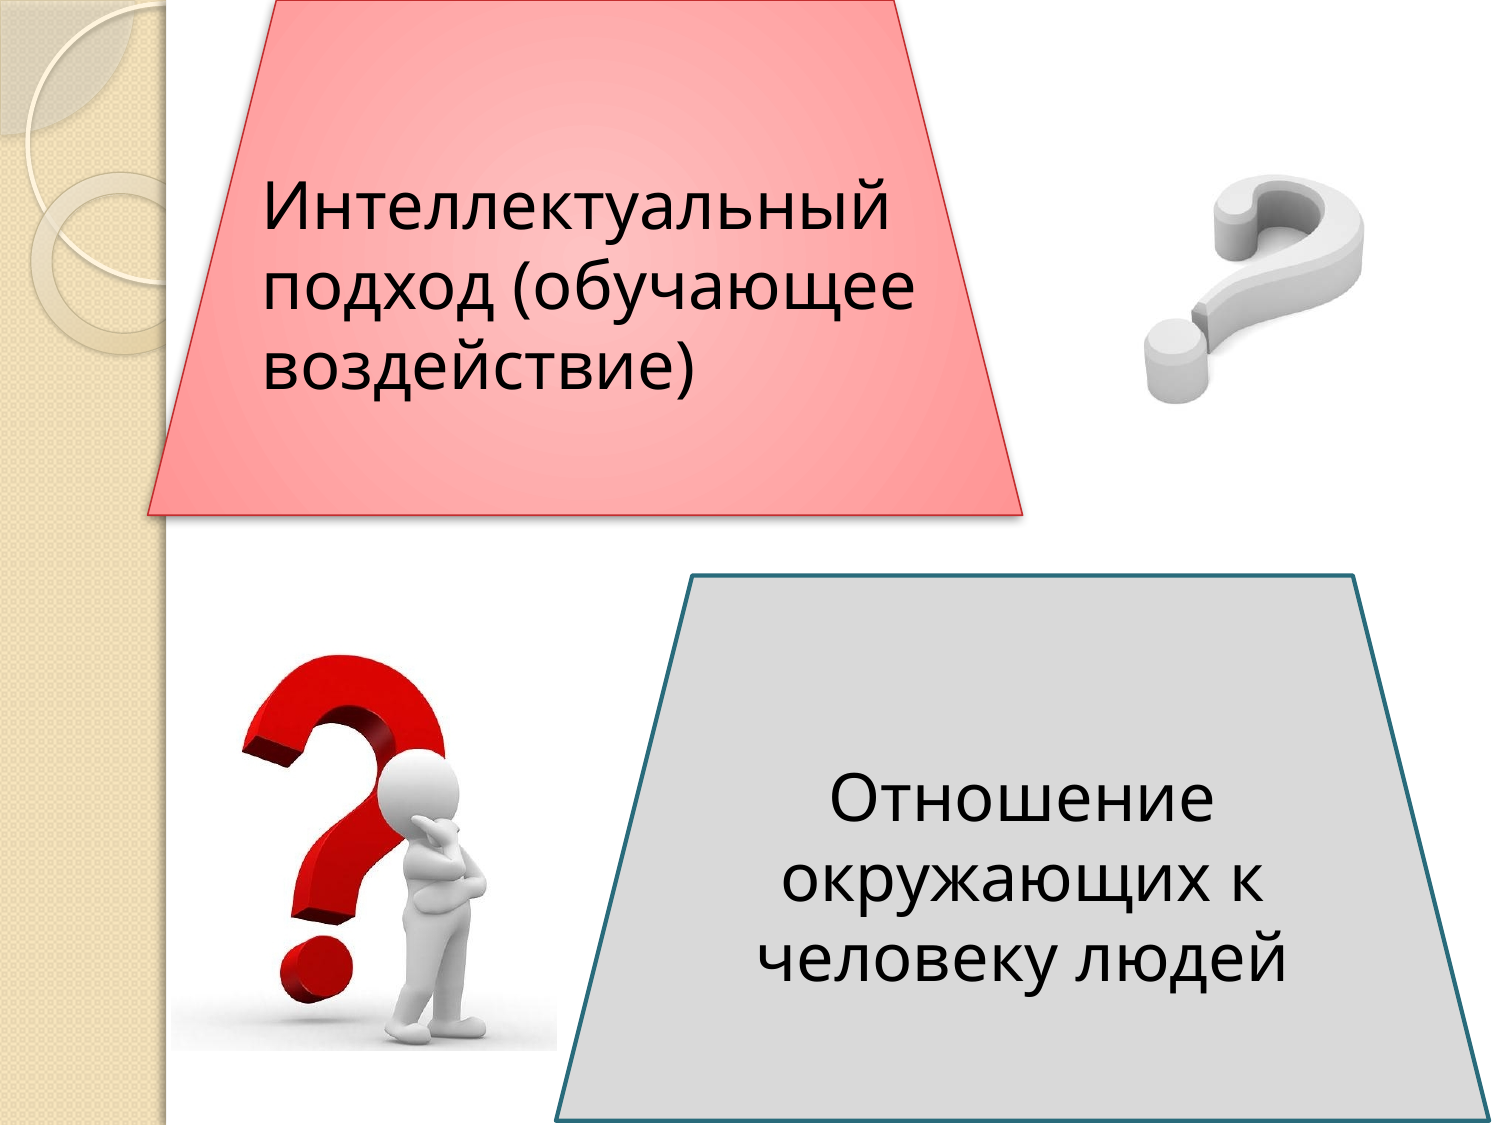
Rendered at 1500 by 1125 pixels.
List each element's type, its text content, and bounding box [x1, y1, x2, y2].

text_box Отношение окружающих к человеку людей [553, 573, 1492, 1123]
text_box Интеллектуальный подход (обучающее воздействие) [146, 0, 1024, 517]
picture [1056, 89, 1443, 476]
picture [170, 645, 557, 1051]
